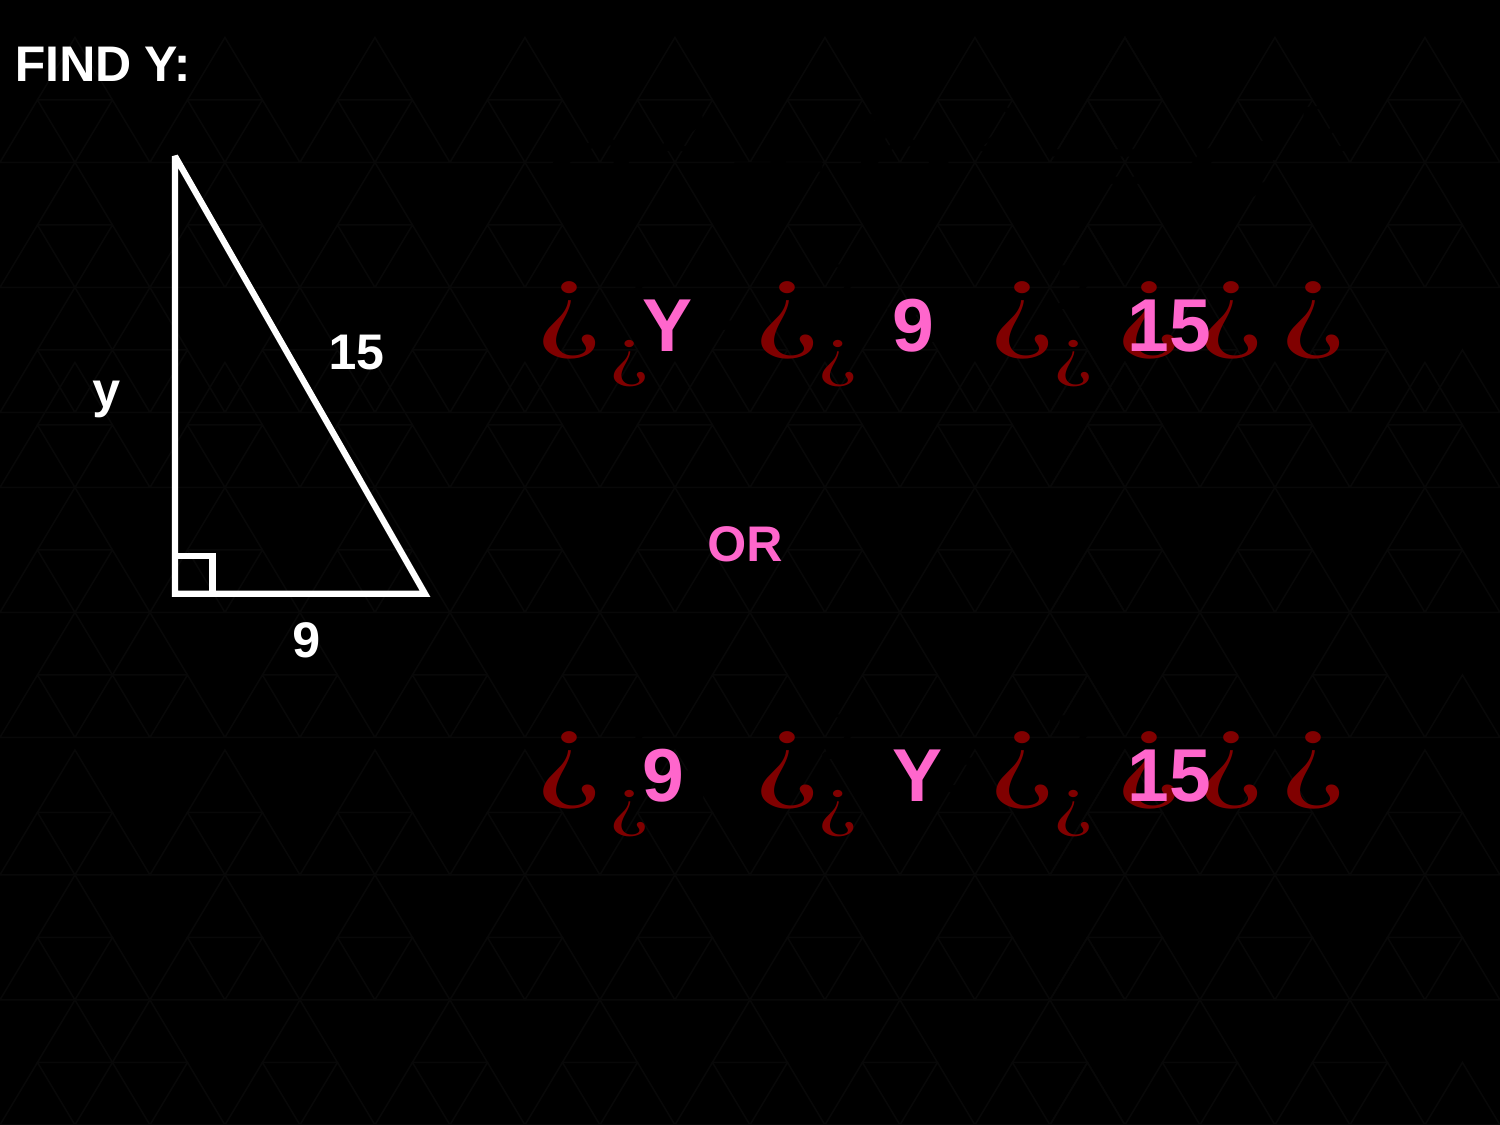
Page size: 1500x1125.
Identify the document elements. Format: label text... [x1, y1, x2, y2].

text_box y [50, 343, 163, 432]
text_box OR [692, 504, 798, 579]
text_box 9 [878, 268, 950, 374]
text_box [174, 155, 426, 594]
text_box Y [878, 718, 958, 824]
text_box FIND Y: [0, 5, 1500, 119]
text_box Y [628, 268, 708, 374]
text_box 9 [249, 602, 363, 682]
text_box 9 [628, 718, 700, 824]
text_box 15 [1113, 718, 1227, 824]
text_box 15 [1113, 268, 1227, 374]
